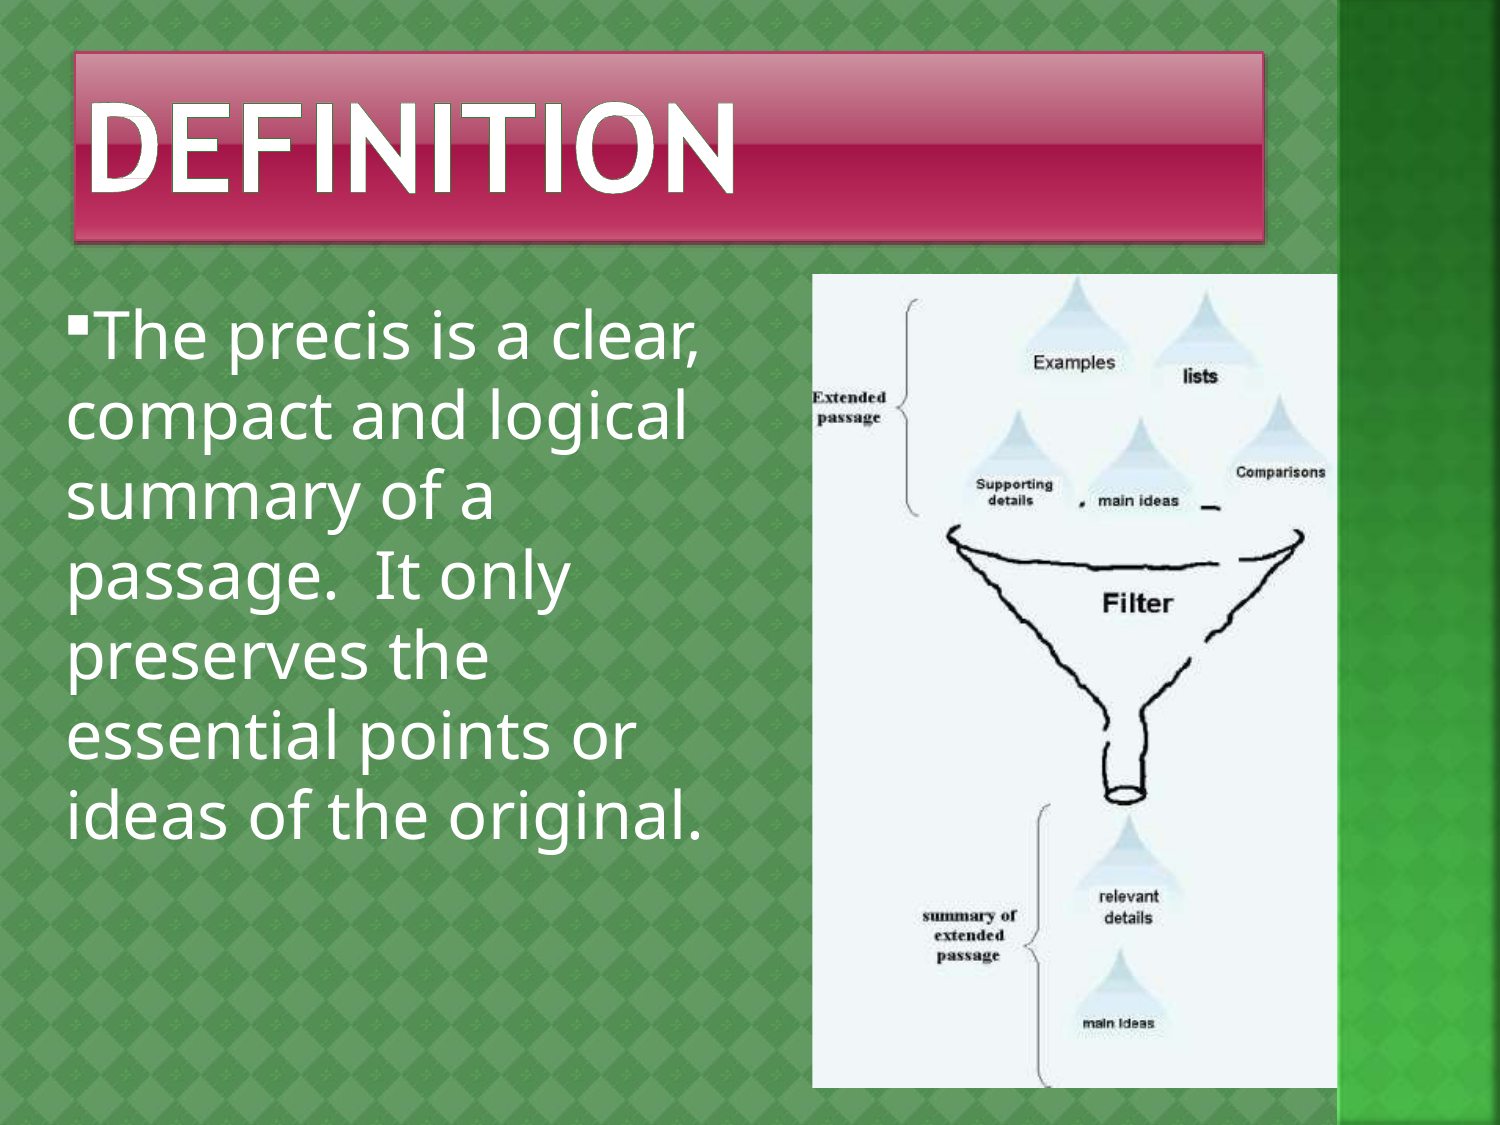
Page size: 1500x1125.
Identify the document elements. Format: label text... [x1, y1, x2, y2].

text_box The precis is a clear, compact and logical summary of a passage. It only preserves the essential points or ideas of the original. [62, 291, 747, 853]
text_box [171, 103, 229, 193]
picture [0, 0, 1337, 1125]
text_box [75, 52, 1263, 240]
text_box [242, 103, 302, 193]
text_box [460, 103, 535, 193]
text_box [575, 101, 654, 194]
text_box [316, 103, 332, 193]
text_box [67, 49, 1271, 252]
text_box [812, 274, 1338, 1088]
text_box [350, 103, 416, 194]
text_box [668, 103, 734, 194]
text_box [545, 103, 562, 193]
text_box [91, 102, 158, 193]
text_box [1337, 0, 1500, 1125]
text_box [434, 103, 451, 193]
